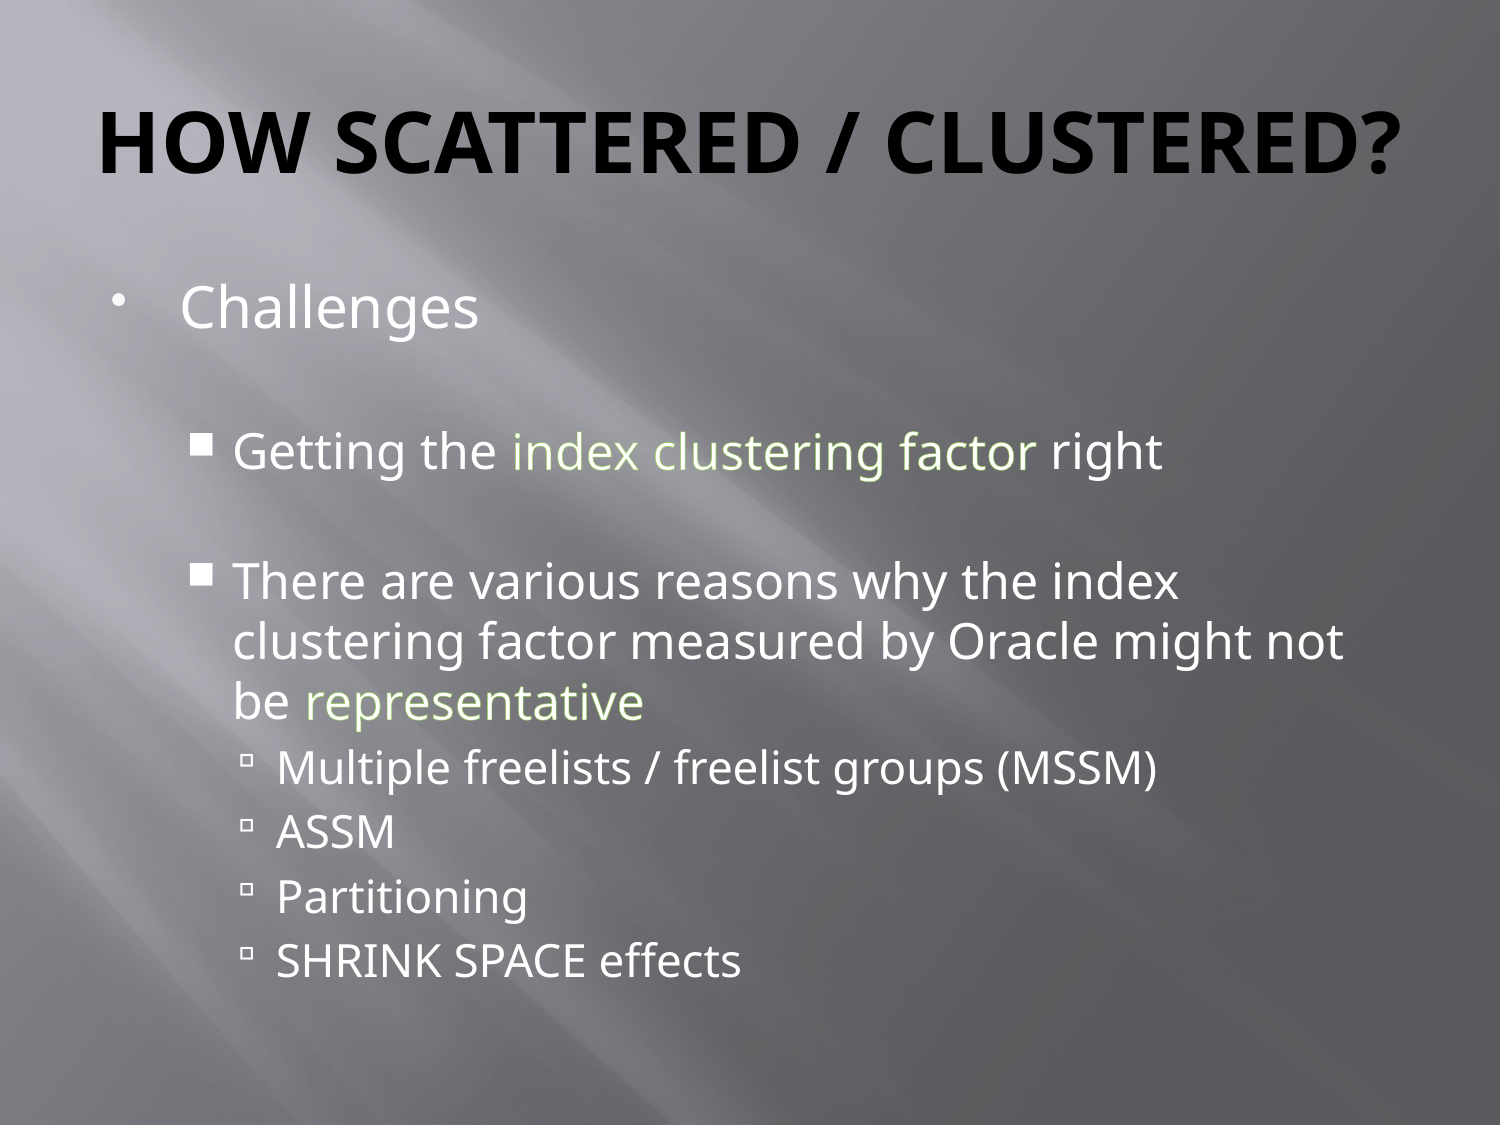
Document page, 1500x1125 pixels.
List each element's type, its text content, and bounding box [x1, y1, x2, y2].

list Challenges Getting the index clustering factor right There are various reasons why the index clustering factor measured by Oracle might not be representative Multiple freelists / freelist groups (MSSM) ASSM Partitioning SHRINK SPACE effects [75, 262, 1425, 1035]
title HOW SCATTERED / CLUSTERED? [75, 45, 1425, 233]
